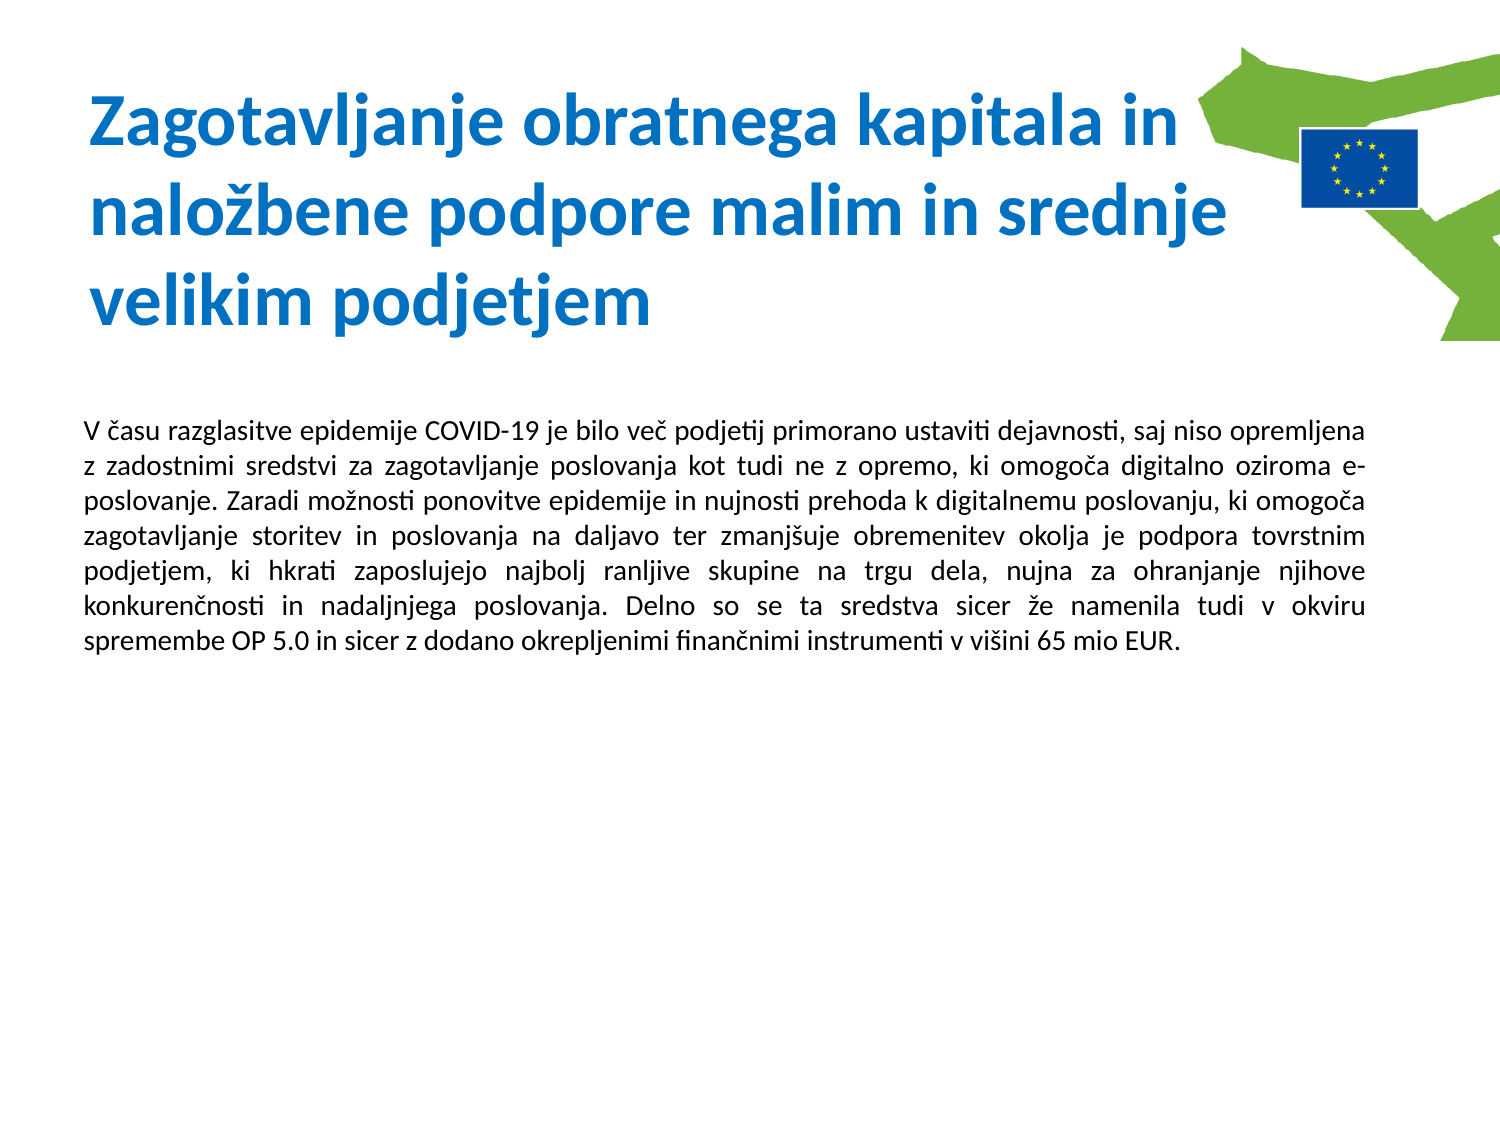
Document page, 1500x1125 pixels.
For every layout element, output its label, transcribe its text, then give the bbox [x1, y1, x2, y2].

picture [1197, 6, 1500, 410]
text_box V času razglasitve epidemije COVID-19 je bilo več podjetij primorano ustaviti dejavnosti, saj niso opremljena z zadostnimi sredstvi za zagotavljanje poslovanja kot tudi ne z opremo, ki omogoča digitalno oziroma e-poslovanje. Zaradi možnosti ponovitve epidemije in nujnosti prehoda k digitalnemu poslovanju, ki omogoča zagotavljanje storitev in poslovanja na daljavo ter zmanjšuje obremenitev okolja je podpora tovrstnim podjetjem, ki hkrati zaposlujejo najbolj ranljive skupine na trgu dela, nujna za ohranjanje njihove konkurenčnosti in nadaljnjega poslovanja. Delno so se ta sredstva sicer že namenila tudi v okviru spremembe OP 5.0 in sicer z dodano okrepljenimi finančnimi instrumenti v višini 65 mio EUR. [59, 403, 1382, 734]
text_box Zagotavljanje obratnega kapitala in naložbene podpore malim in srednje velikim podjetjem [75, 63, 1265, 348]
